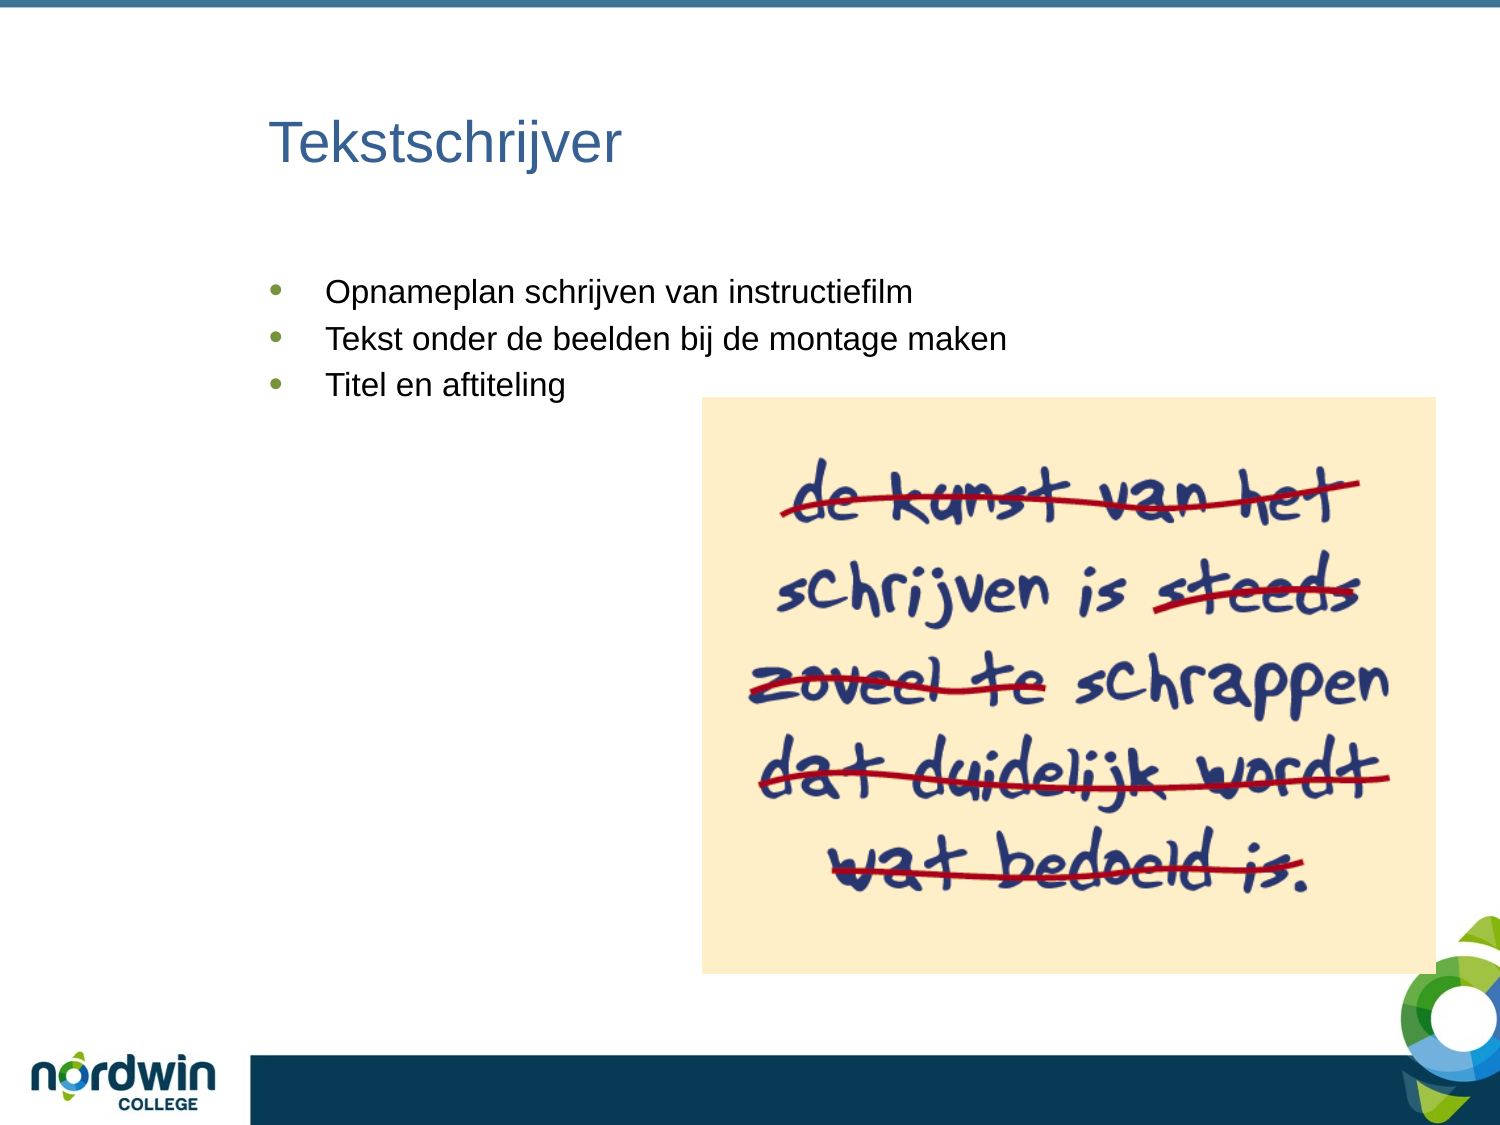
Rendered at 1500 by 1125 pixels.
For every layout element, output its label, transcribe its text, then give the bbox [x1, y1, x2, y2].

list Opnameplan schrijven van instructiefilm Tekst onder de beelden bij de montage maken Titel en aftiteling [253, 262, 1425, 563]
title Tekstschrijver [253, 45, 1433, 233]
picture [0, 0, 1500, 1125]
